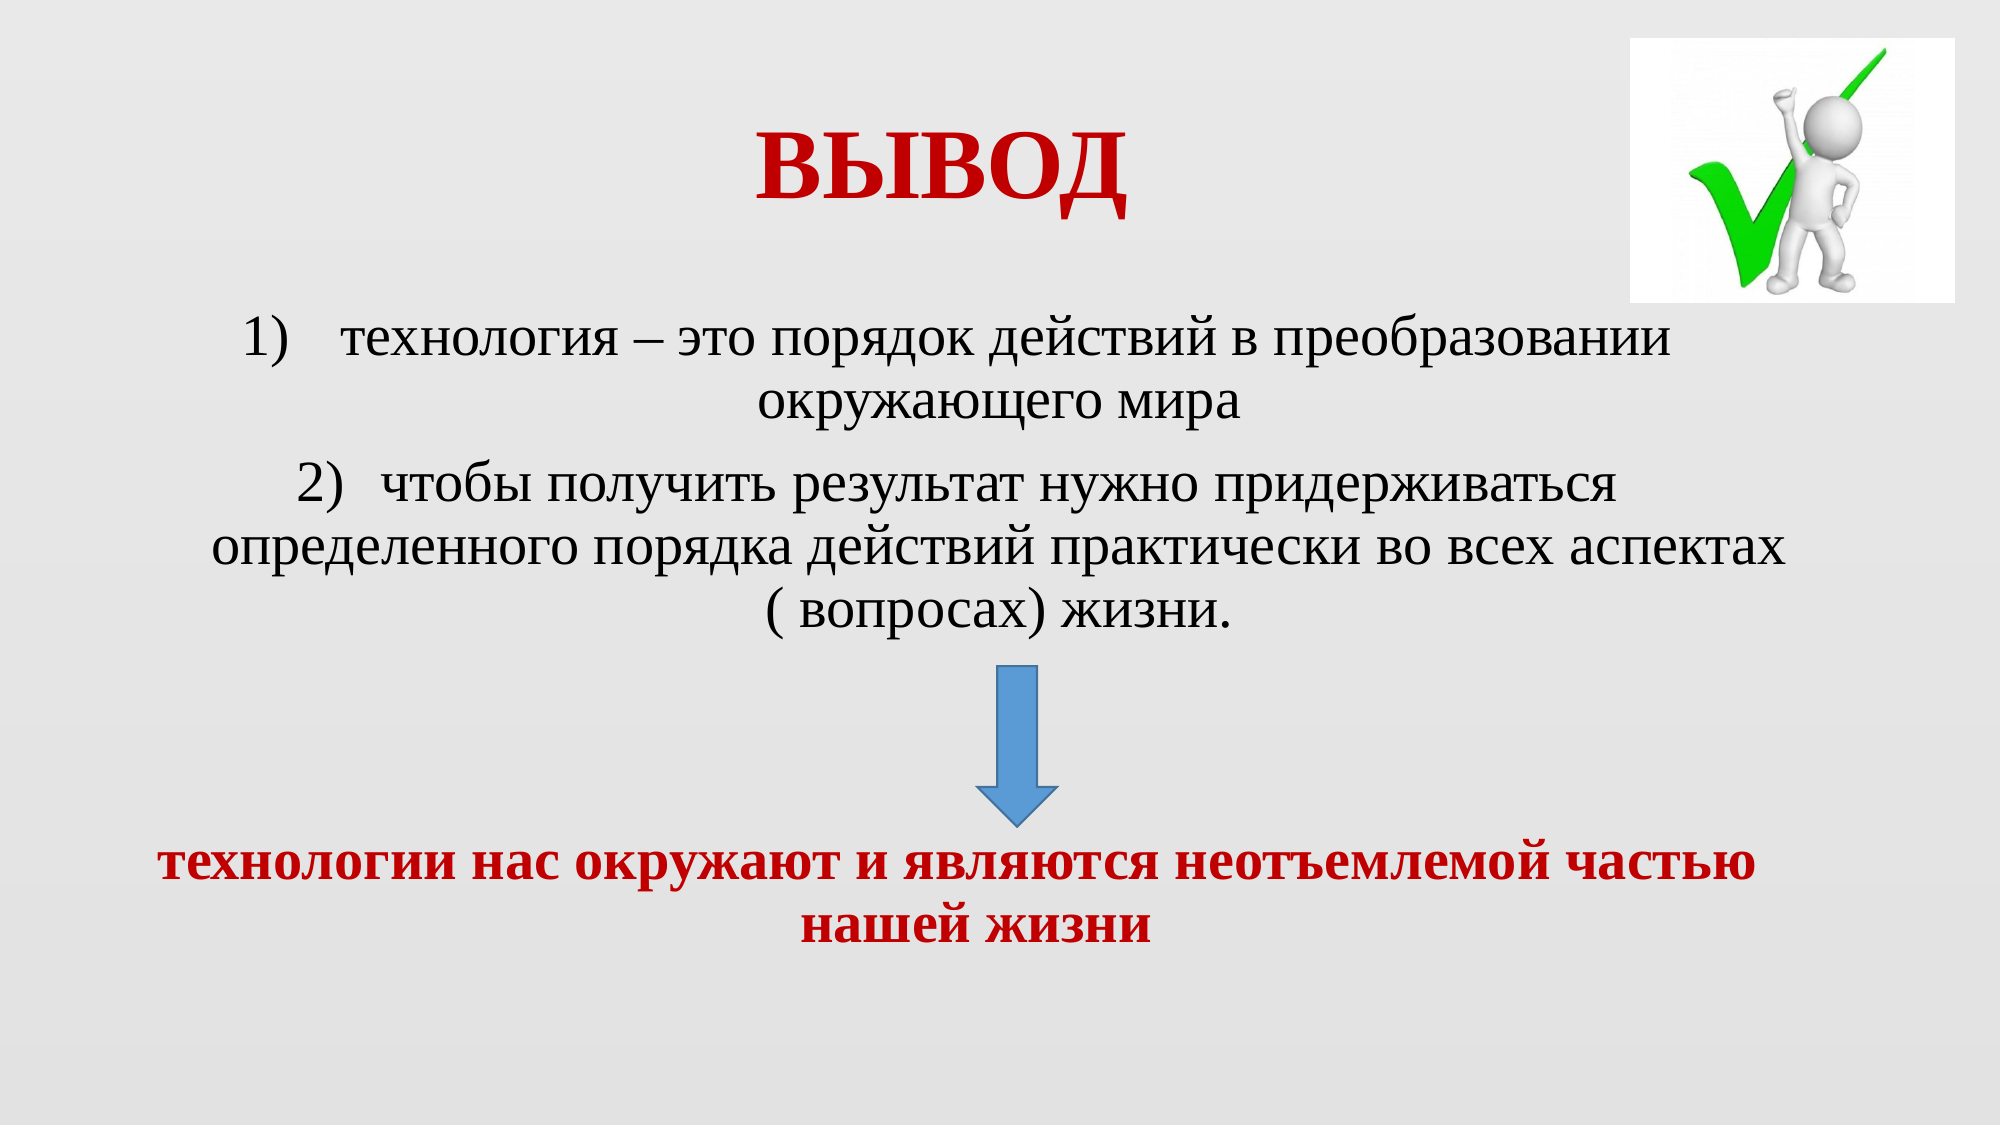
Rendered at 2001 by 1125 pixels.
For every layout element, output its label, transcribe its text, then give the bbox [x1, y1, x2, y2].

list технология – это порядок действий в преобразовании окружающего мира чтобы получить результат нужно придерживаться определенного порядка действий практически во всех аспектах ( вопросах) жизни. технологии нас окружают и являются неотъемлемой частью нашей жизни [94, 297, 1820, 1012]
text_box [974, 665, 1060, 829]
picture [1630, 38, 1955, 303]
title ВЫВОД [79, 57, 1630, 276]
